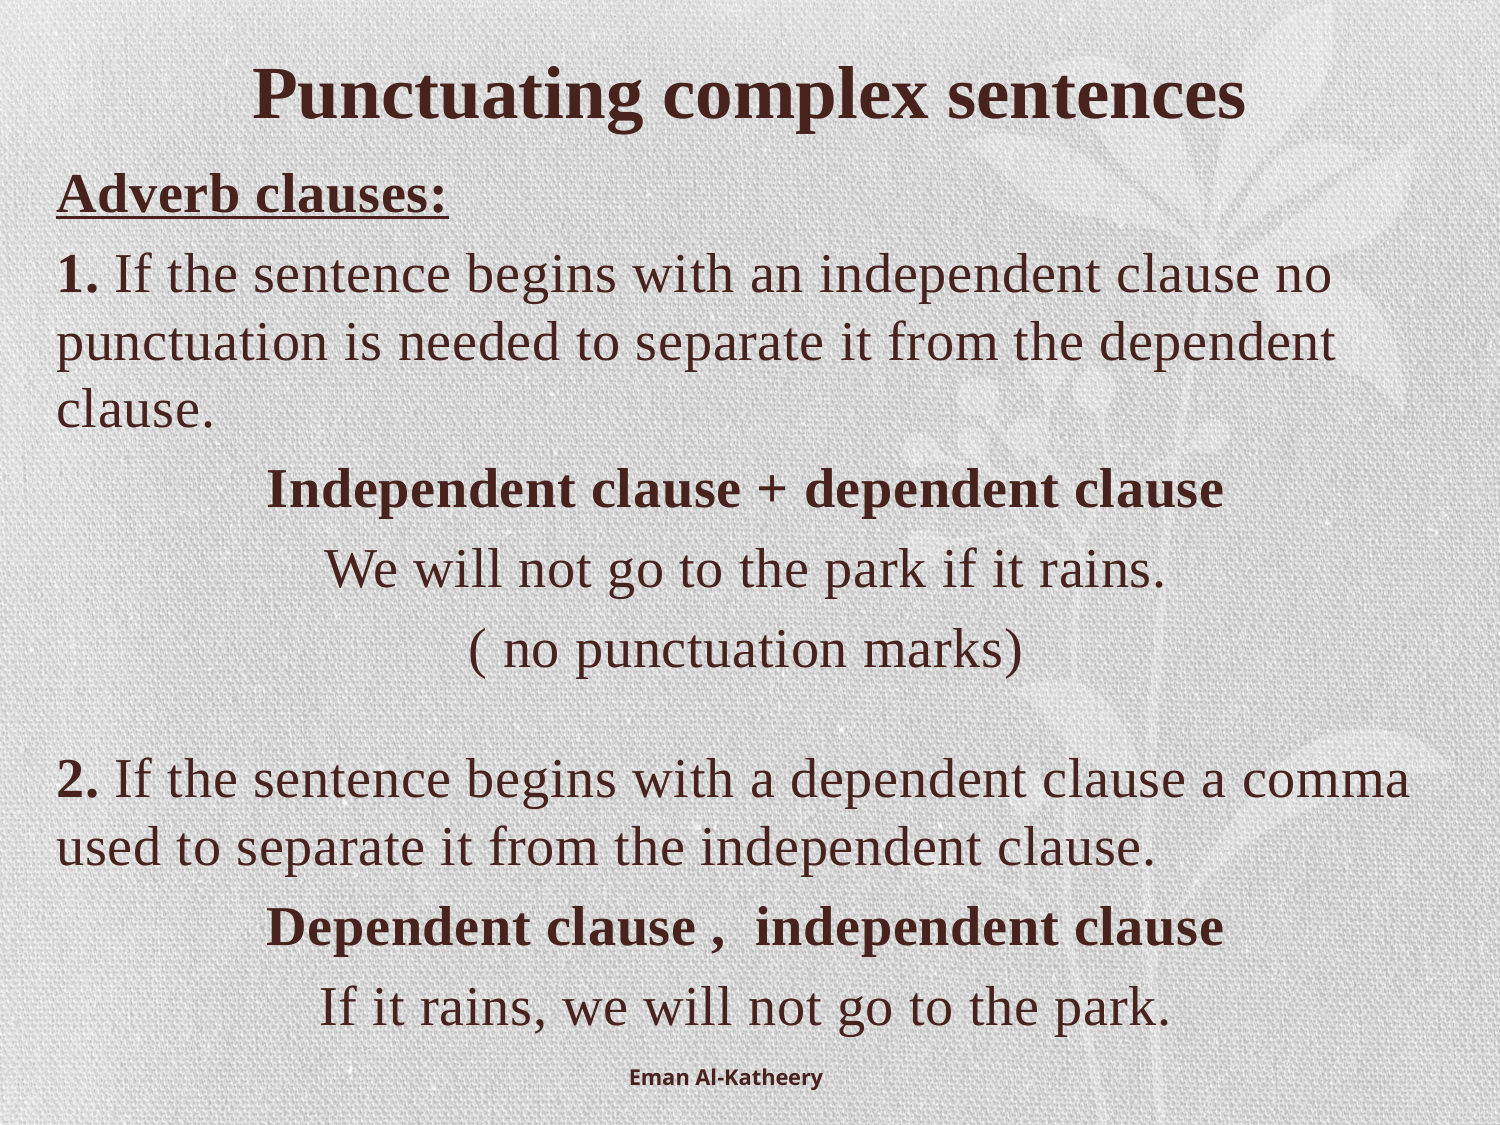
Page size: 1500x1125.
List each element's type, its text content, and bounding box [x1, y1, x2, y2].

footer Eman Al-Katheery [614, 1054, 1285, 1103]
list Adverb clauses: 1. If the sentence begins with an independent clause no punctuation is needed to separate it from the dependent clause. Independent clause + dependent clause We will not go to the park if it rains. ( no punctuation marks) 2. If the sentence begins with a dependent clause a comma used to separate it from the independent clause. Dependent clause , independent clause If it rains, we will not go to the park. [41, 149, 1452, 959]
title Punctuating complex sentences [45, 19, 1455, 142]
